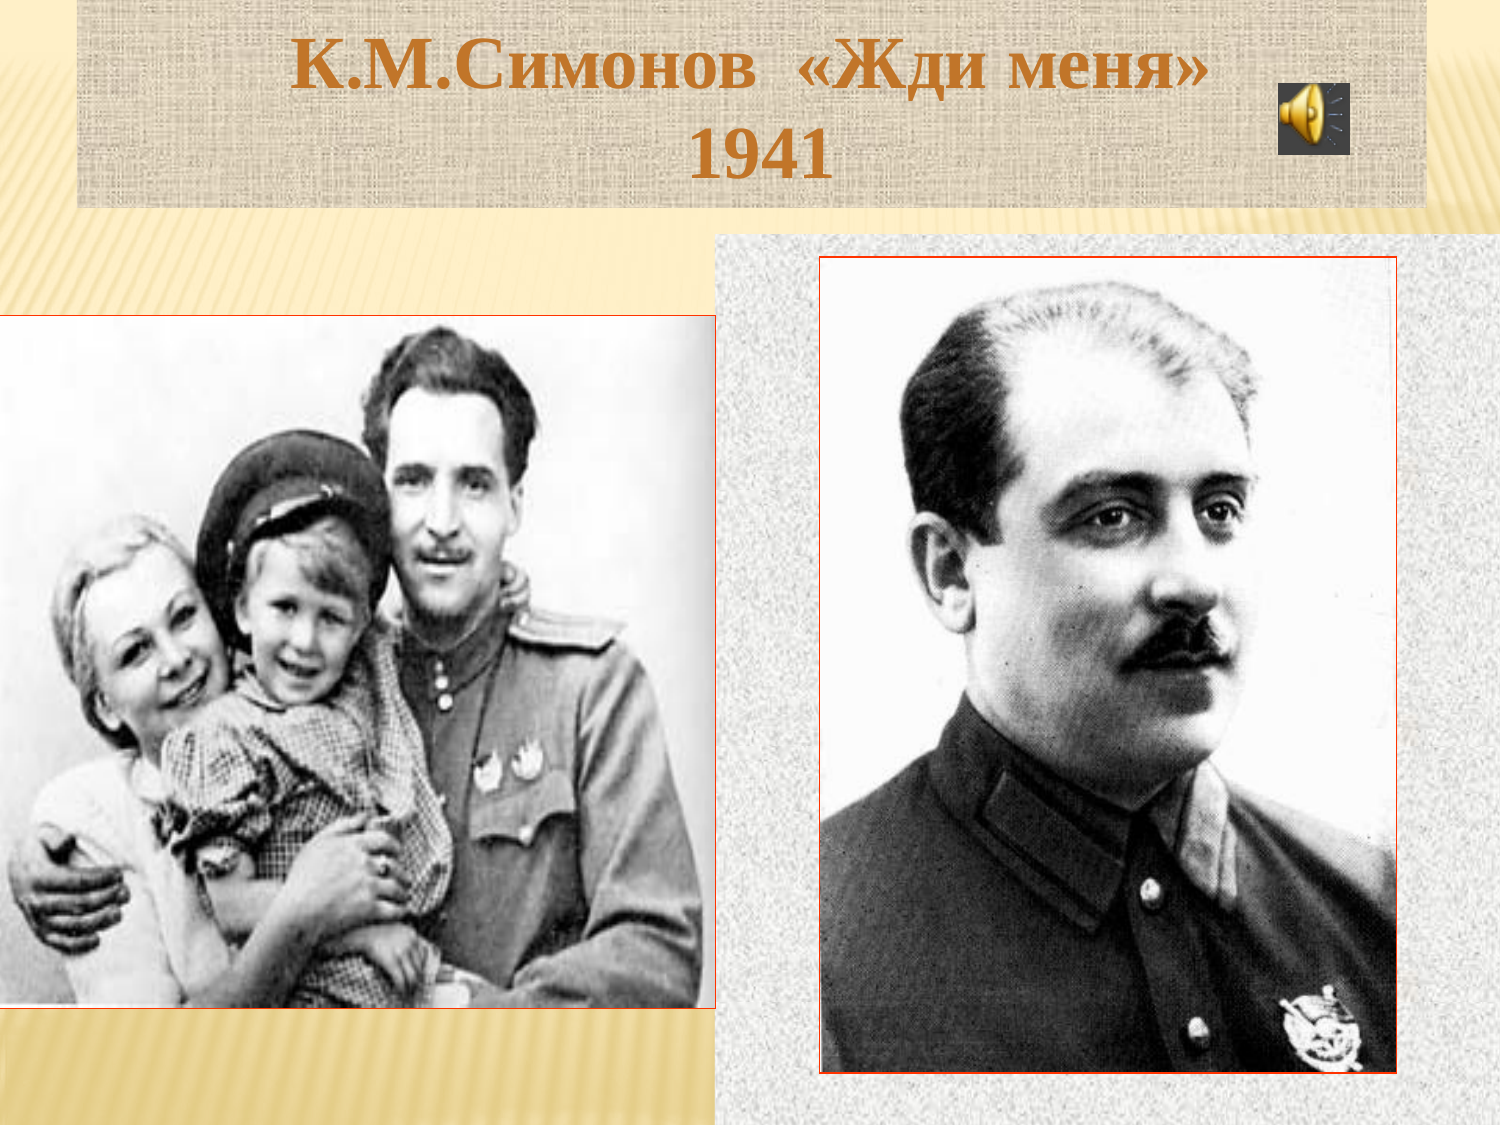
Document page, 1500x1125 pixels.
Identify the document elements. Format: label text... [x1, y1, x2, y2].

picture [1276, 81, 1352, 156]
text_box [714, 234, 1500, 1125]
picture [820, 257, 1396, 1073]
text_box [0, 316, 716, 1009]
text_box К.М.Симонов «Жди меня» 1941 [76, 0, 1427, 208]
